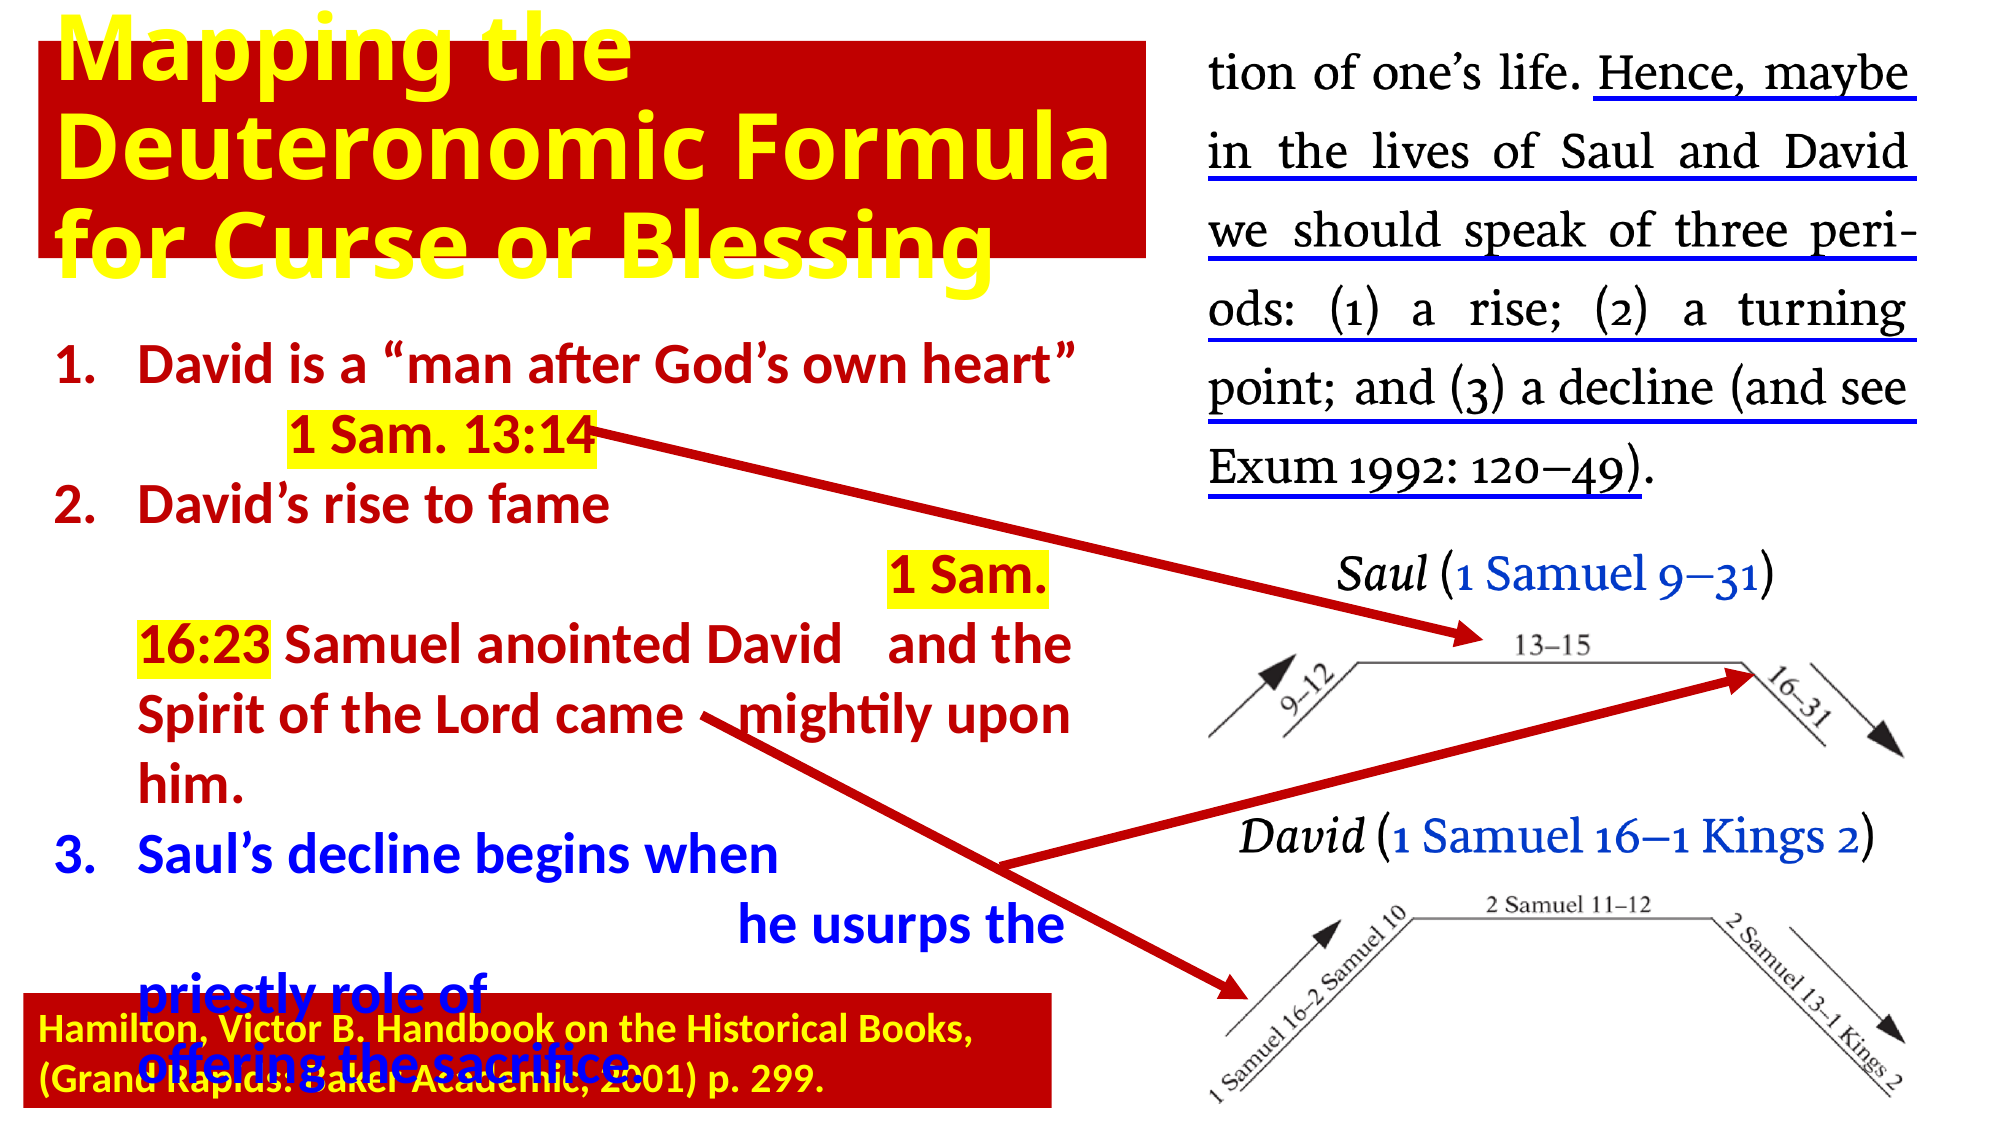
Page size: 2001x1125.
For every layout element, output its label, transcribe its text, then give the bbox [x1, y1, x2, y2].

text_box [999, 674, 1755, 867]
text_box David is a “man after God’s own heart” 1 Sam. 13:14 David’s rise to fame 1 Sam. 16:23 Samuel anointed David and the Spirit of the Lord came mightily upon him. Saul’s decline begins when he usurps the priestly role of offering the sacrifice. [38, 318, 1141, 1125]
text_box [701, 714, 1249, 1000]
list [1141, 35, 1962, 1125]
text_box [586, 429, 1484, 640]
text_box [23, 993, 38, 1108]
title Mapping the Deuteronomic Formula for Curse or Blessing [38, 40, 1141, 259]
